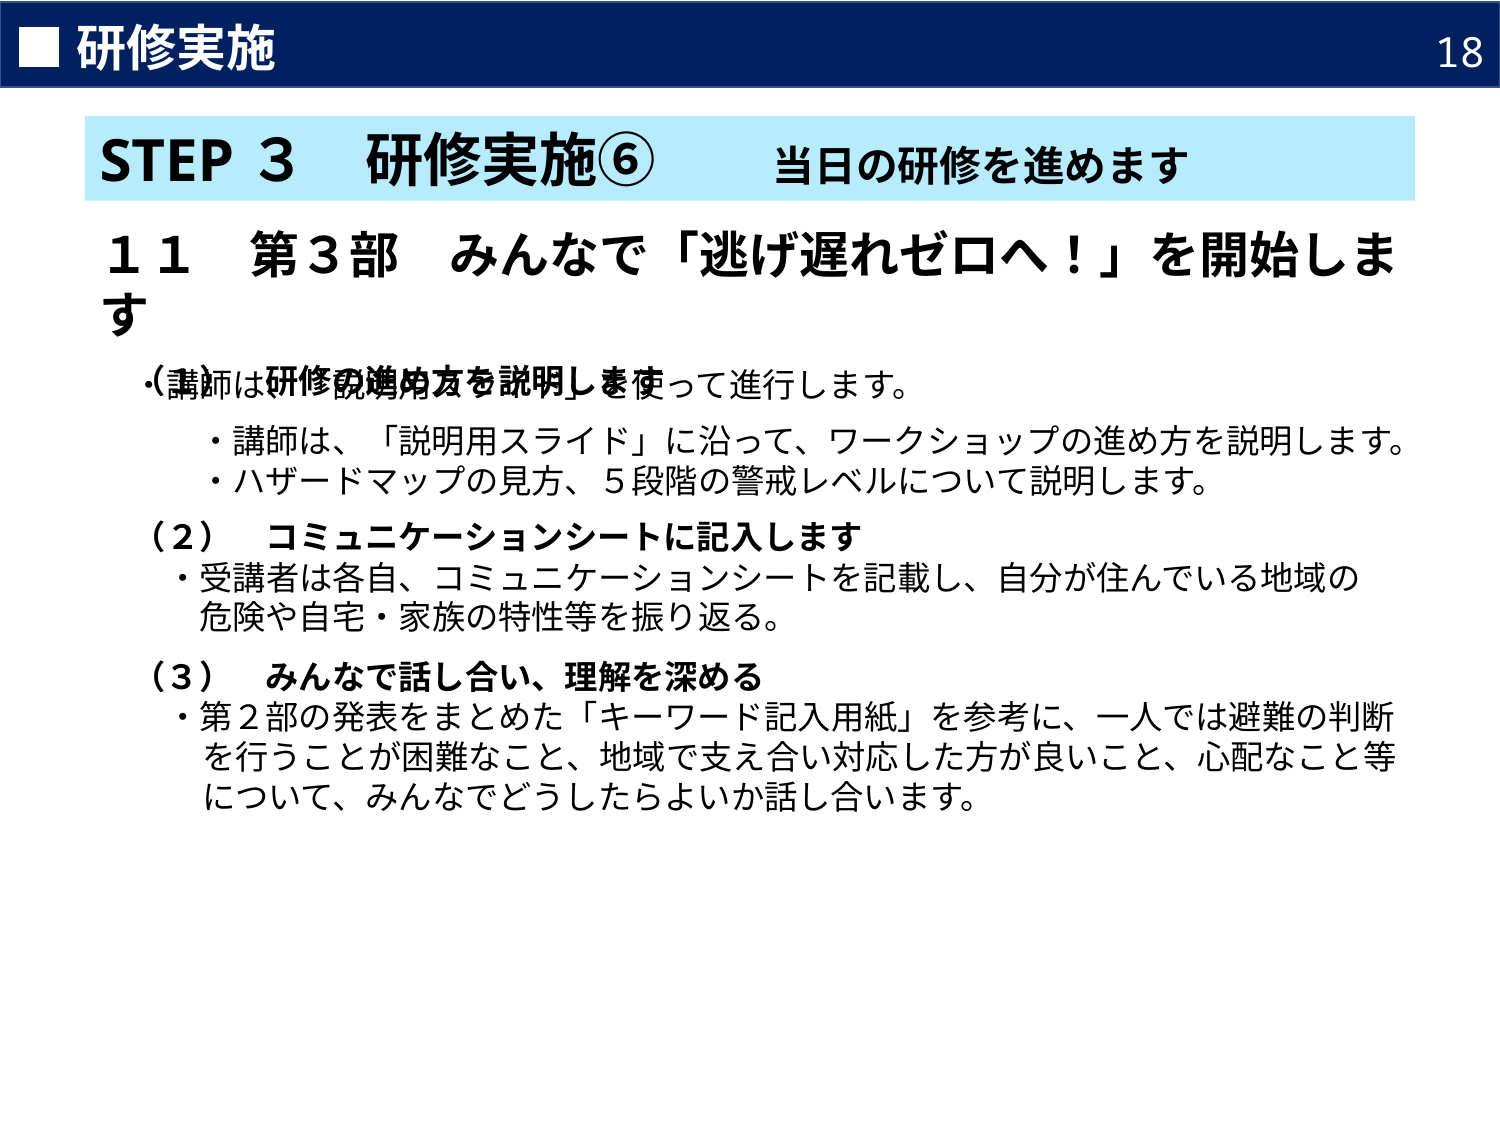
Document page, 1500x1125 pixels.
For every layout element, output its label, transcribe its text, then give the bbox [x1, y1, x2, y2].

text_box （１） 研修の進め方を説明します ・講師は、「説明用スライド」に沿って、ワークショップの進め方を説明します。 ・ハザードマップの見方、５段階の警戒レベルについて説明します。 （２） コミュニケーションシートに記入します ・受講者は各自、コミュニケーションシートを記載し、自分が住んでいる地域の 危険や自宅・家族の特性等を振り返る。 （３） みんなで話し合い、理解を深める ・第２部の発表をまとめた「キーワード記入用紙」を参考に、一人では避難の判断を行うことが困難なこと、地域で支え合い対応した方が良いこと、心配なこと等について、みんなでどうしたらよいか話し合います。 [84, 412, 1415, 824]
text_box [0, 1, 1500, 9]
text_box STEP３ 研修実施⑥ 当日の研修を進めます [84, 116, 1415, 201]
text_box [0, 84, 1500, 88]
text_box ■研修実施 [0, 9, 1500, 84]
text_box １１ 第３部 みんなで「逃げ遅れゼロへ！」を開始します ・講師は、「説明用スライド」を使って進行します。 [84, 216, 1415, 412]
slide_number 18 [1162, 24, 1500, 85]
